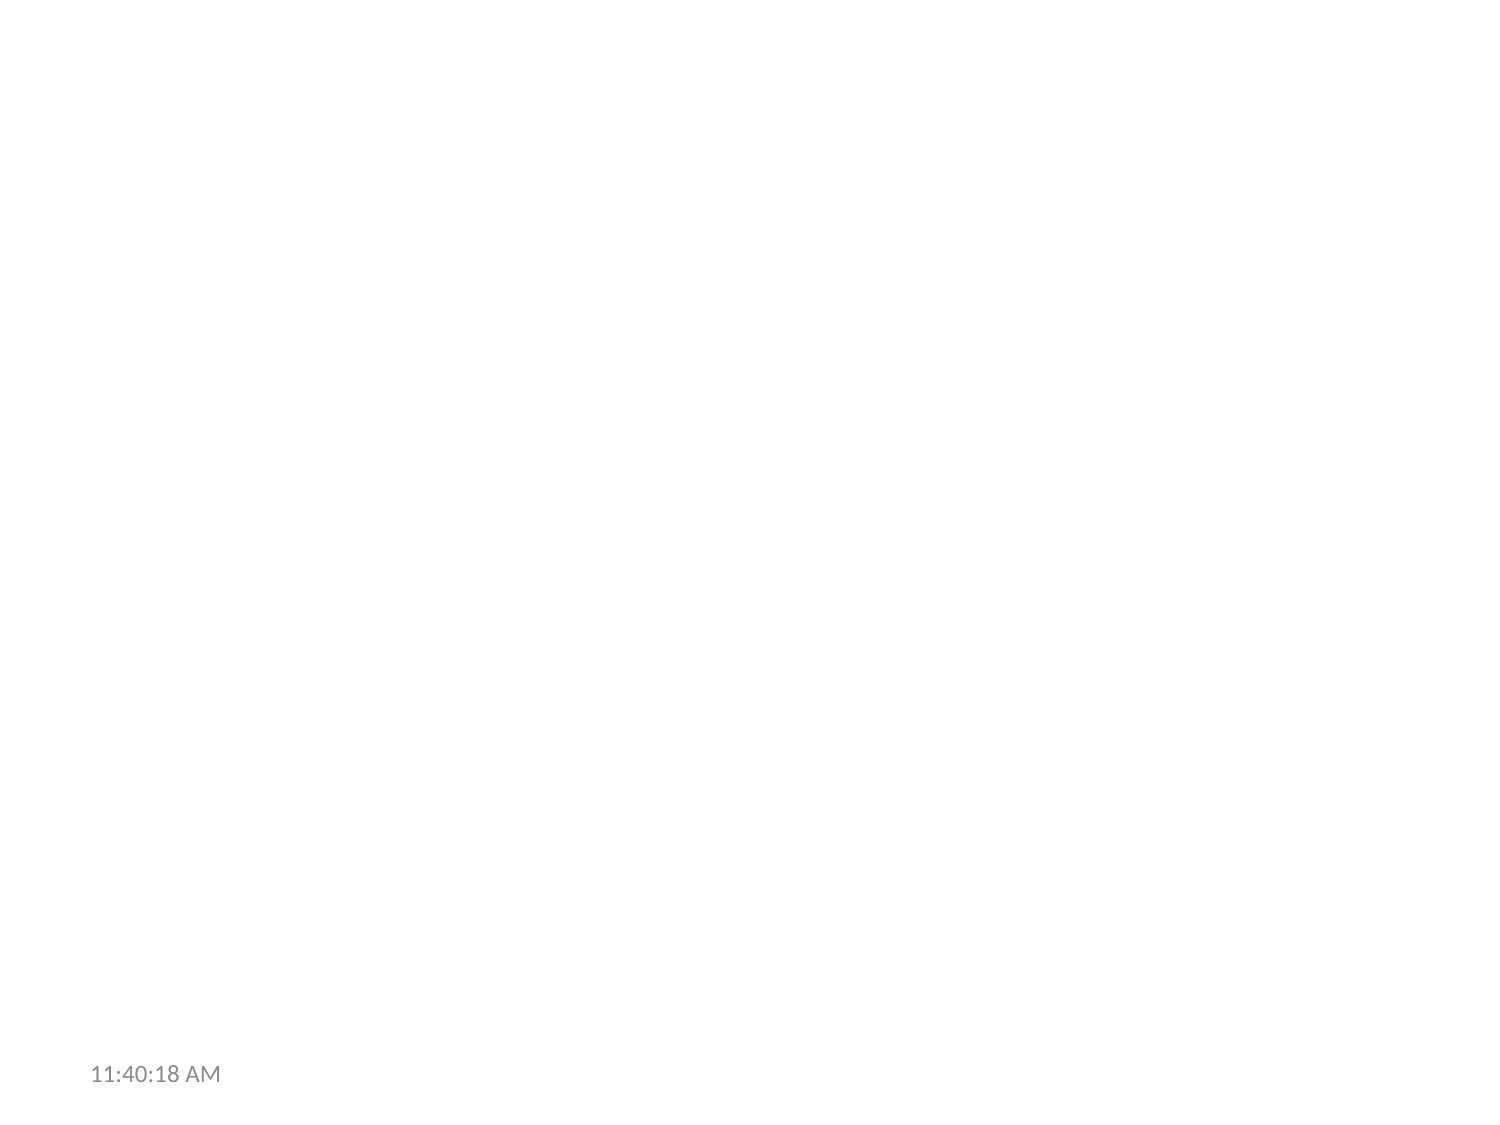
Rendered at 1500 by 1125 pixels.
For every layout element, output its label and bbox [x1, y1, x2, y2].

slide_number [75, 1042, 425, 1103]
